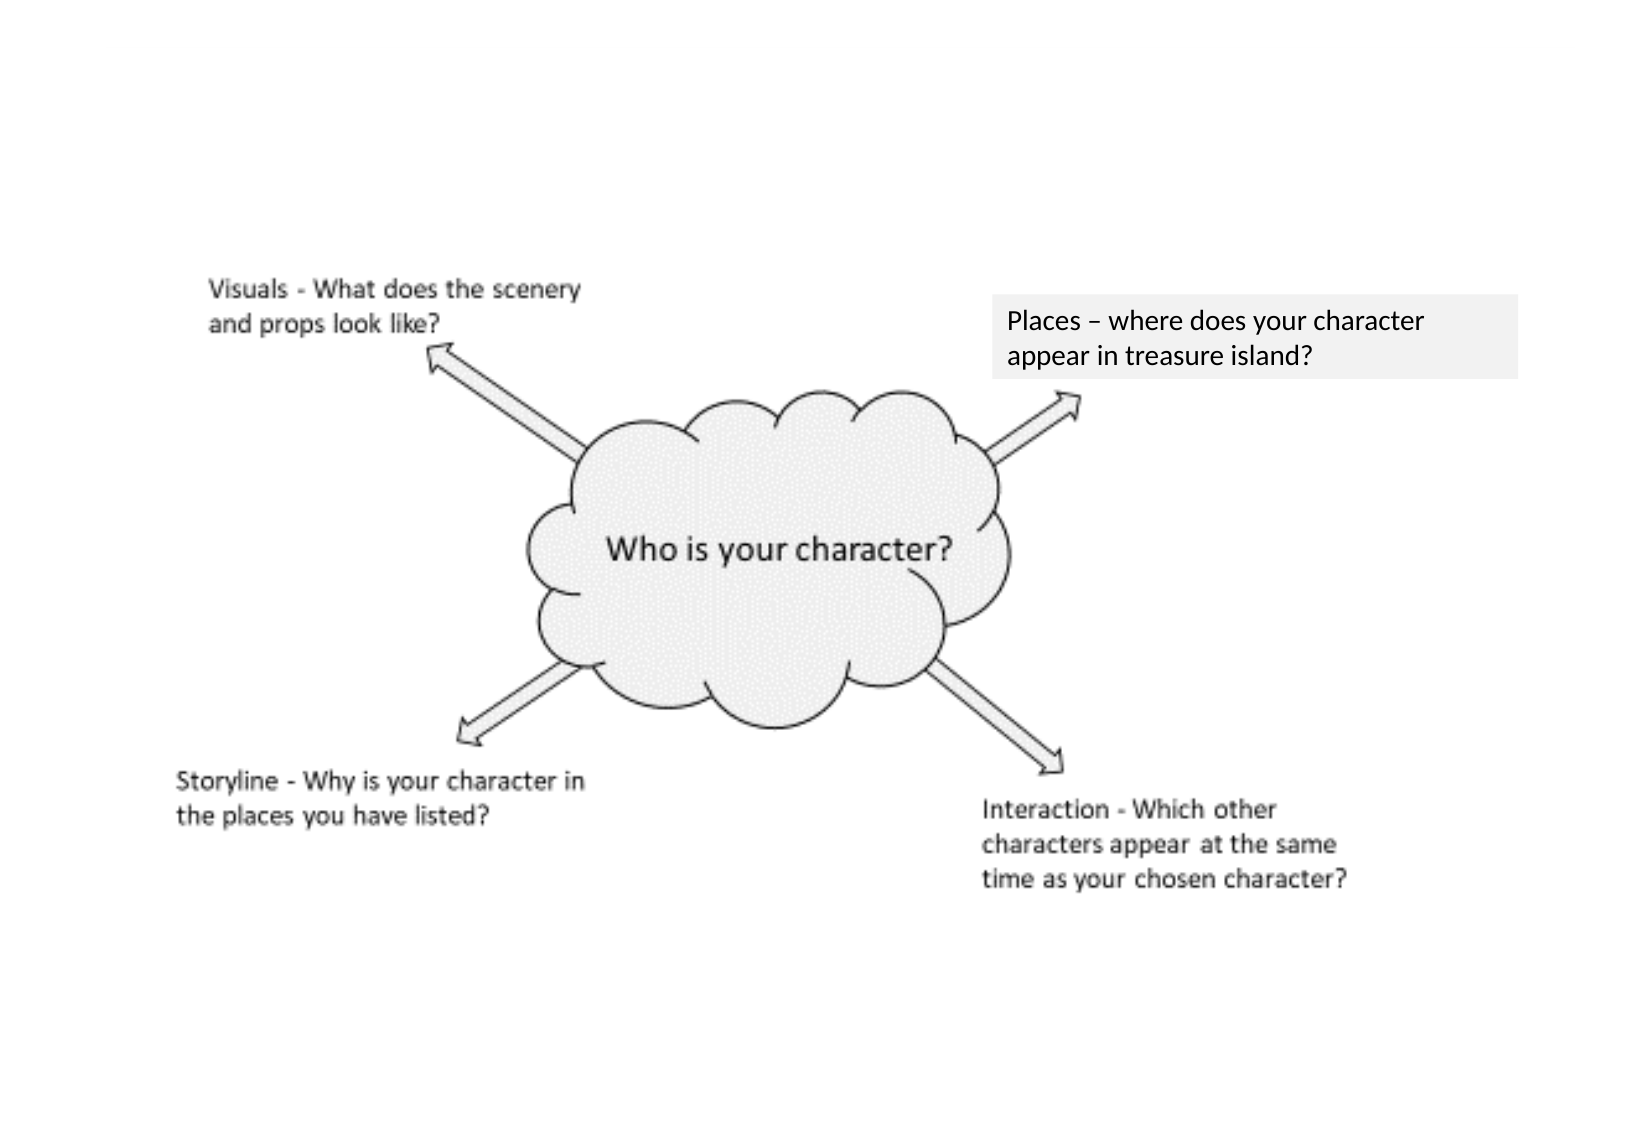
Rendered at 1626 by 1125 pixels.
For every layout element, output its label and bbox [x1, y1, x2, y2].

picture [106, 46, 1575, 1125]
